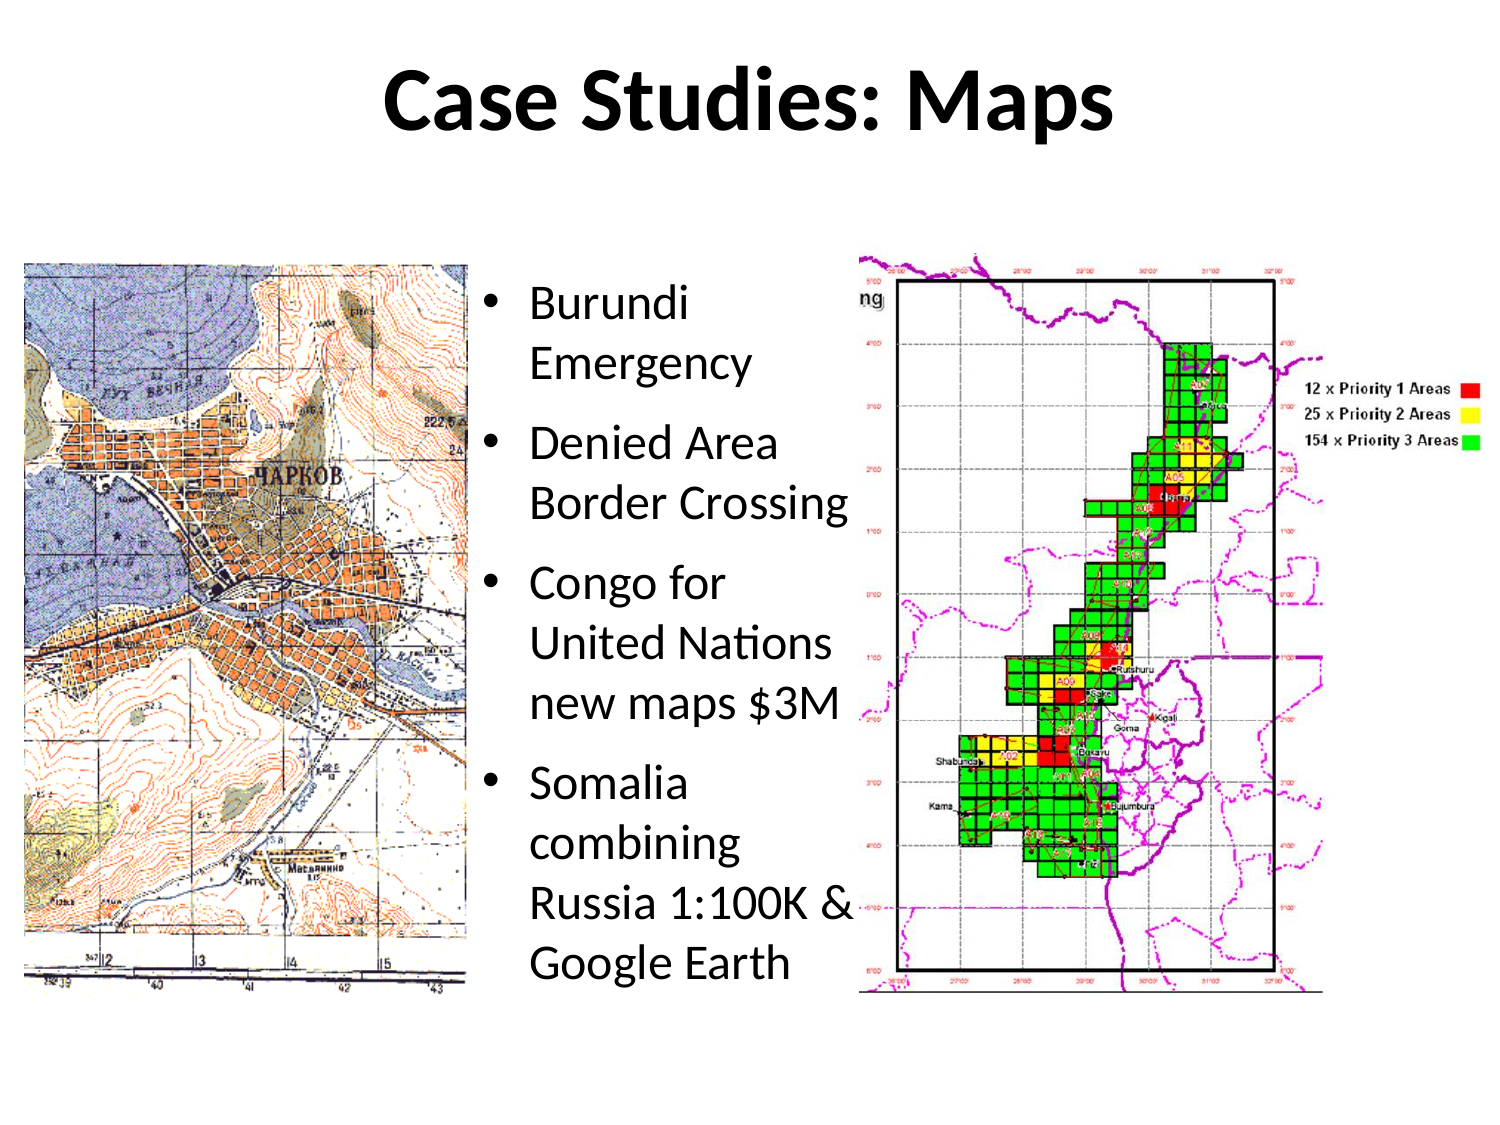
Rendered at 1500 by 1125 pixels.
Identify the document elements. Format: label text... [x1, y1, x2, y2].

text_box Burundi Emergency Denied Area Border Crossing Congo for United Nations new maps $3M Somalia combining Russia 1:100K & Google Earth [468, 262, 853, 998]
title Case Studies: Maps [75, 0, 1425, 188]
picture [858, 202, 1495, 1051]
picture [24, 262, 468, 1001]
